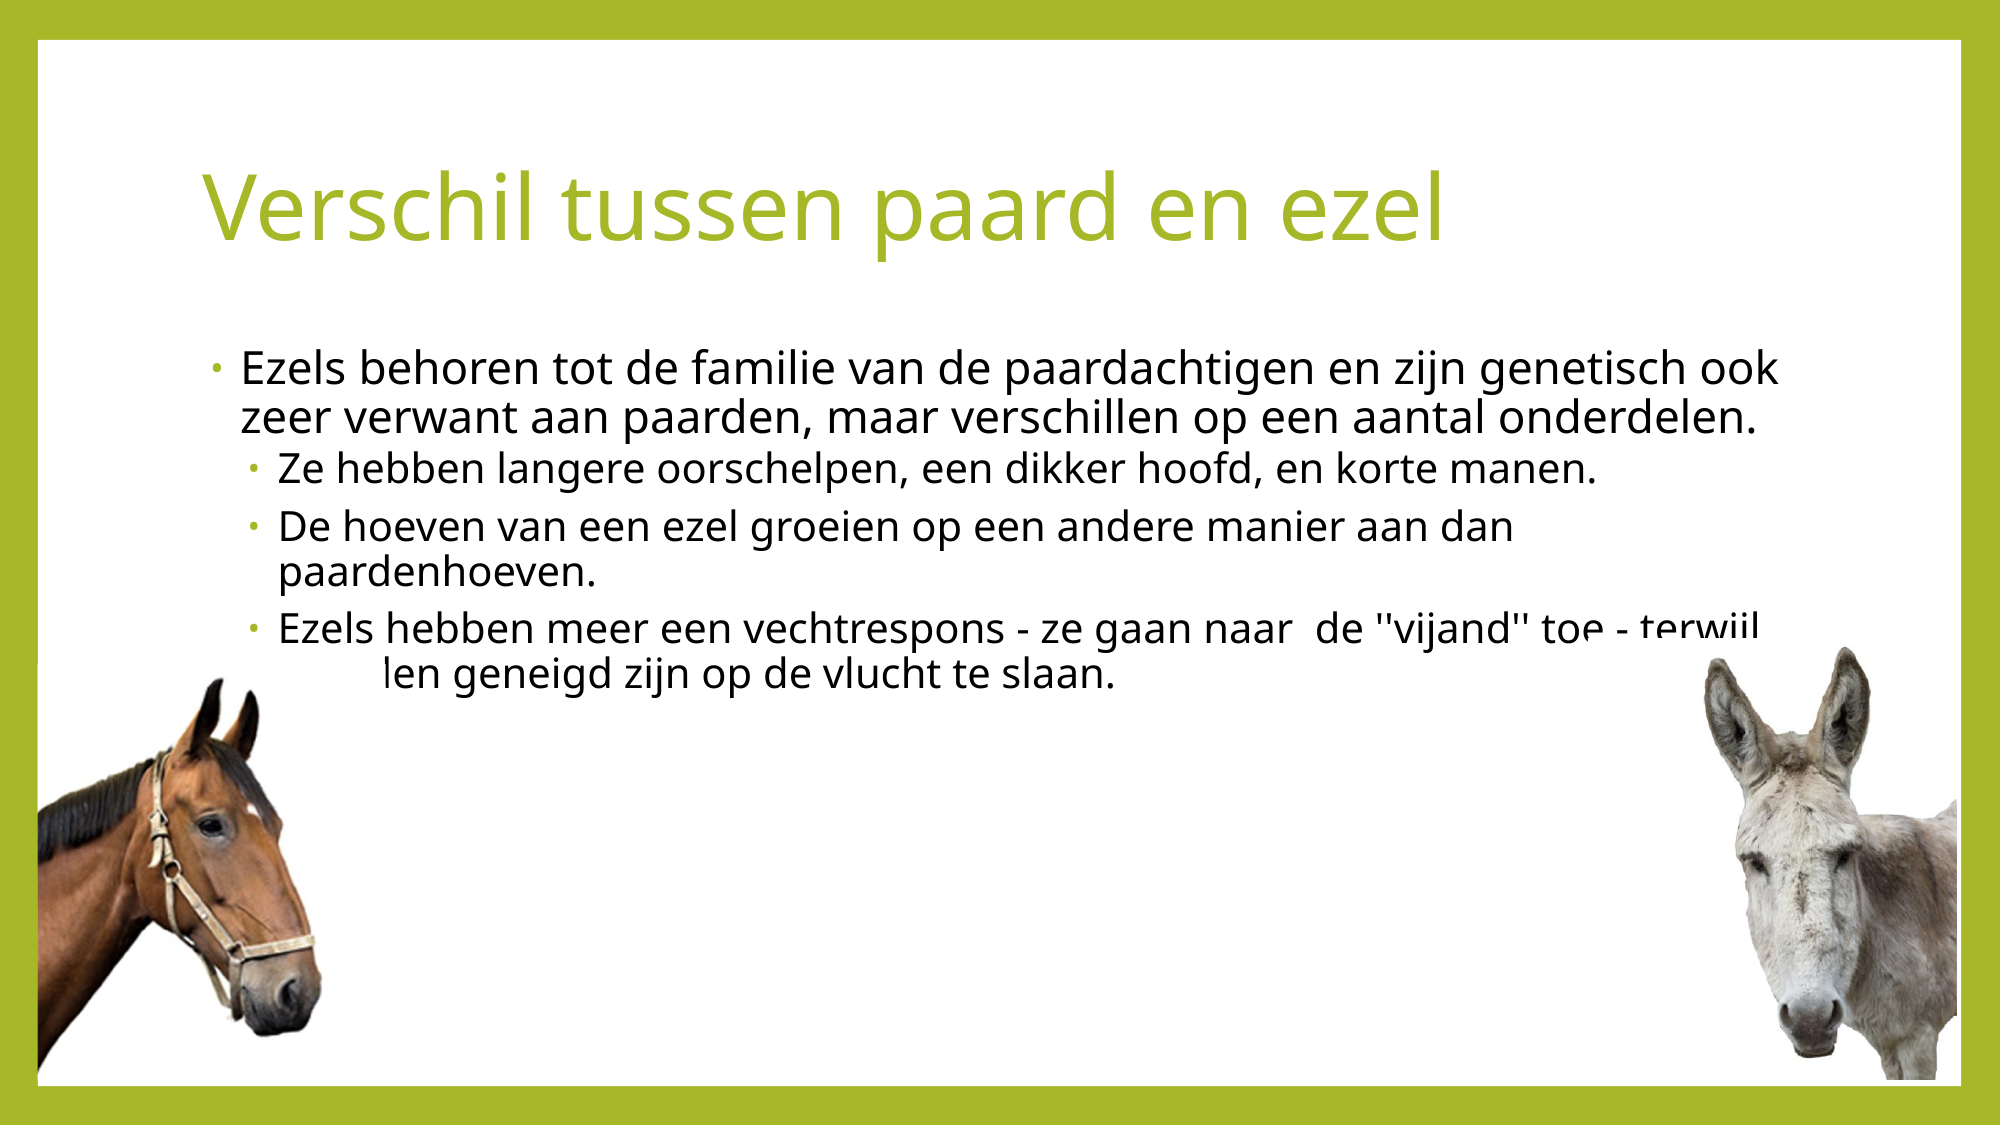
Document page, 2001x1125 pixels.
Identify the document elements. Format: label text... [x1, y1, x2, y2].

list Ezels behoren tot de familie van de paardachtigen en zijn genetisch ook zeer verwant aan paarden, maar verschillen op een aantal onderdelen. Ze hebben langere oorschelpen, een dikker hoofd, en korte manen. De hoeven van een ezel groeien op een andere manier aan dan paardenhoeven. Ezels hebben meer een vechtrespons - ze gaan naar de ''vijand'' toe - terwijl paarden geneigd zijn op de vlucht te slaan. [187, 337, 1808, 1000]
picture [37, 664, 387, 1080]
title Verschil tussen paard en ezel [187, 99, 1808, 323]
picture [1587, 638, 1958, 1080]
